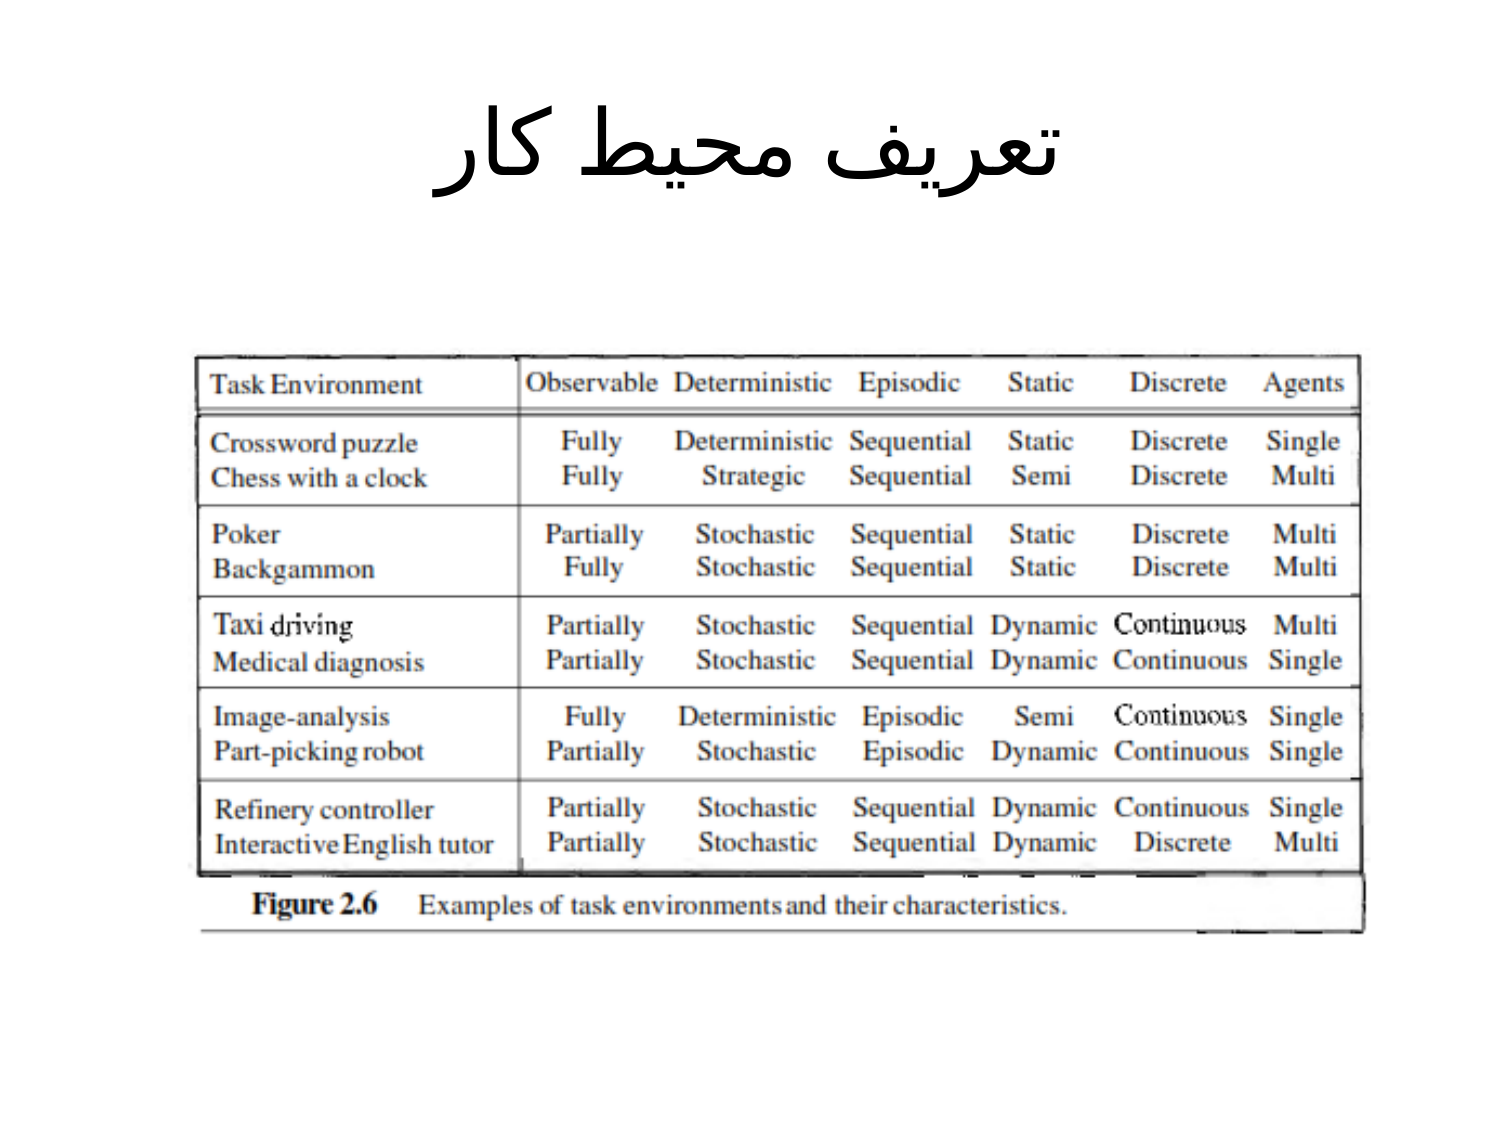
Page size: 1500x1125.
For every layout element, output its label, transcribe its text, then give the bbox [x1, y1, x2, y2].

picture [153, 340, 1376, 956]
title تعریف محیط کار [75, 45, 1425, 233]
